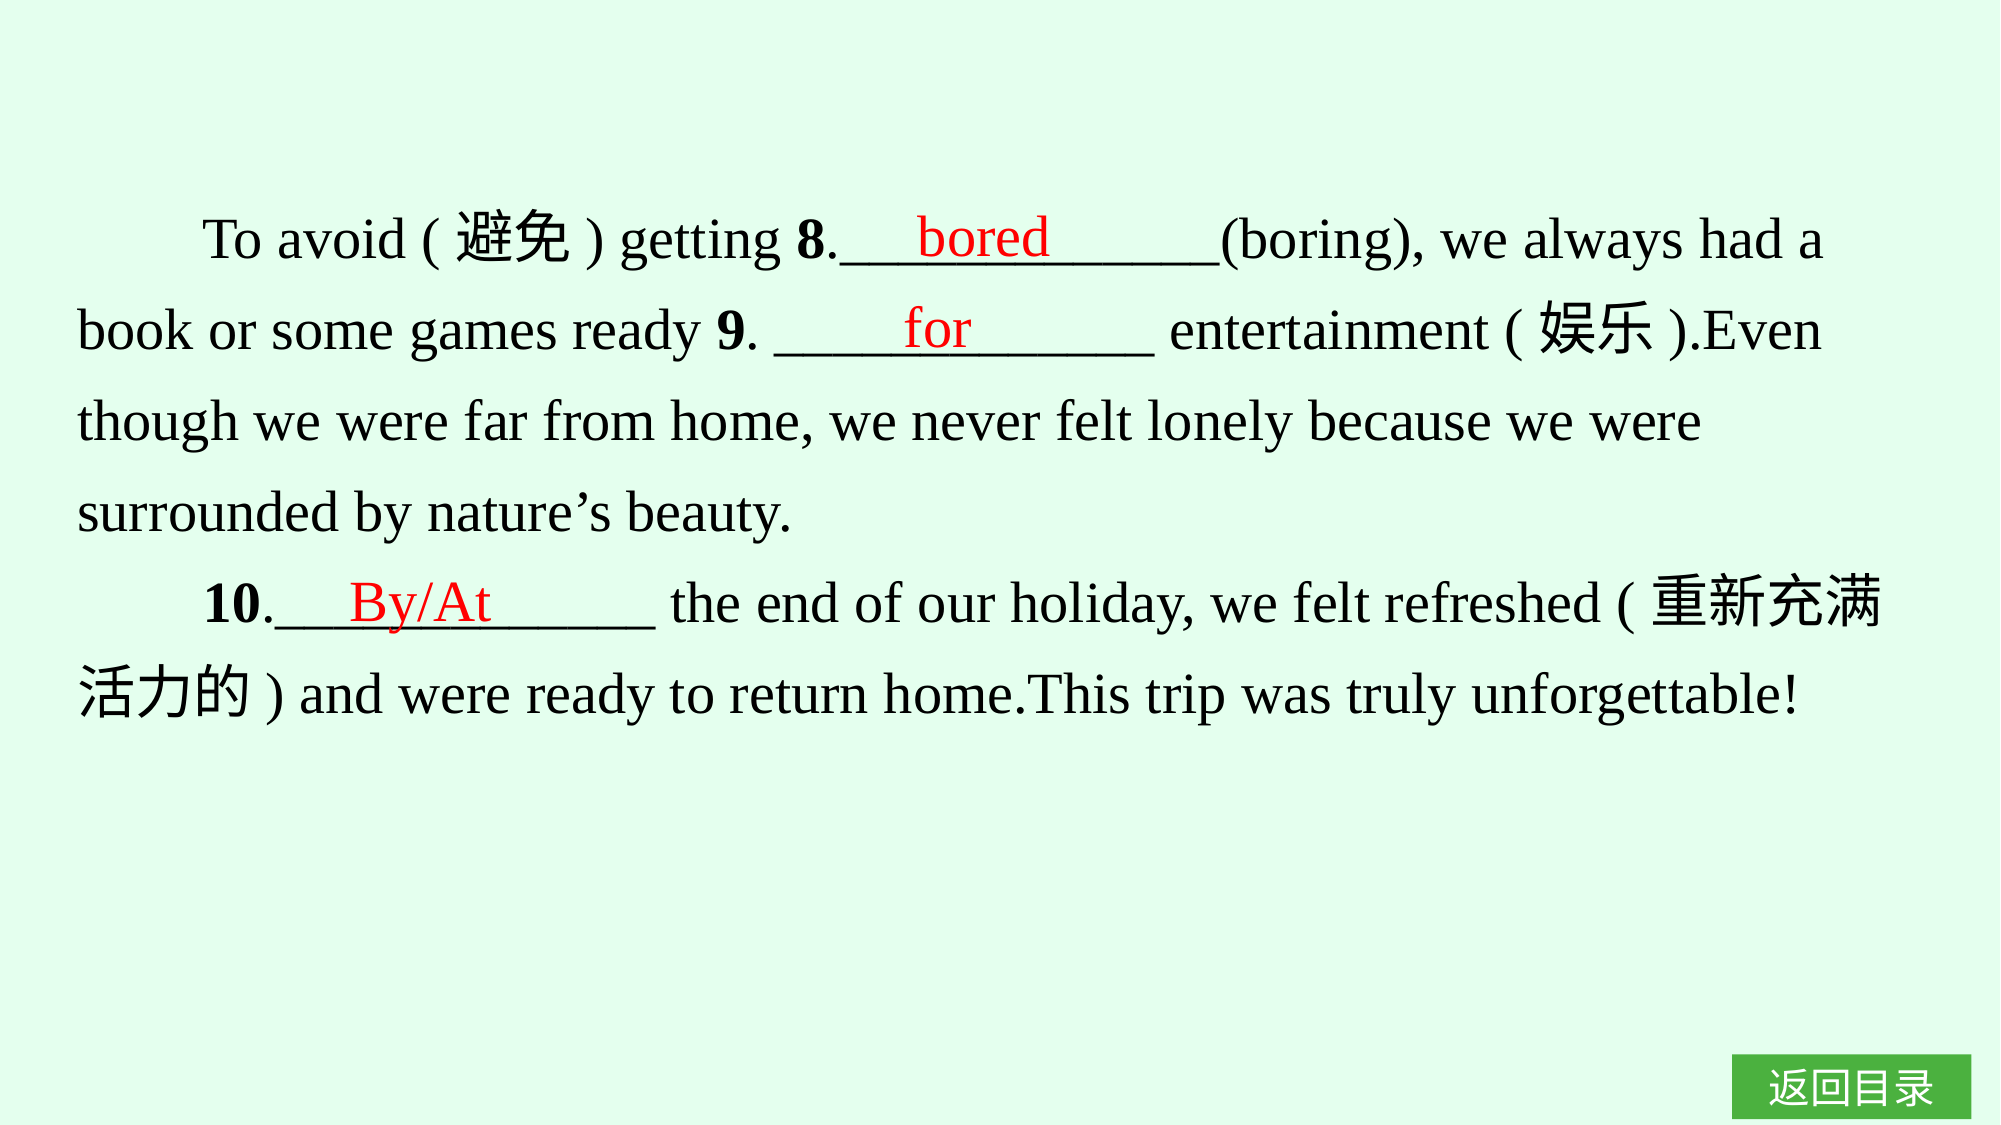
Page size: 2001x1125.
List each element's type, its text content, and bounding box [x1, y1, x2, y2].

text_box To avoid (避免) getting 8._____________(boring), we always had a book or some games ready 9. _____________ entertainment (娱乐).Even though we were far from home, we never felt lonely because we were surrounded by nature’s beauty. 10._____________ the end of our holiday, we felt refreshed (重新充满活力的) and were ready to return home.This trip was truly unforgettable! [62, 172, 1938, 733]
text_box bored [903, 177, 1138, 276]
text_box By/At [334, 542, 507, 641]
text_box for [888, 267, 987, 366]
